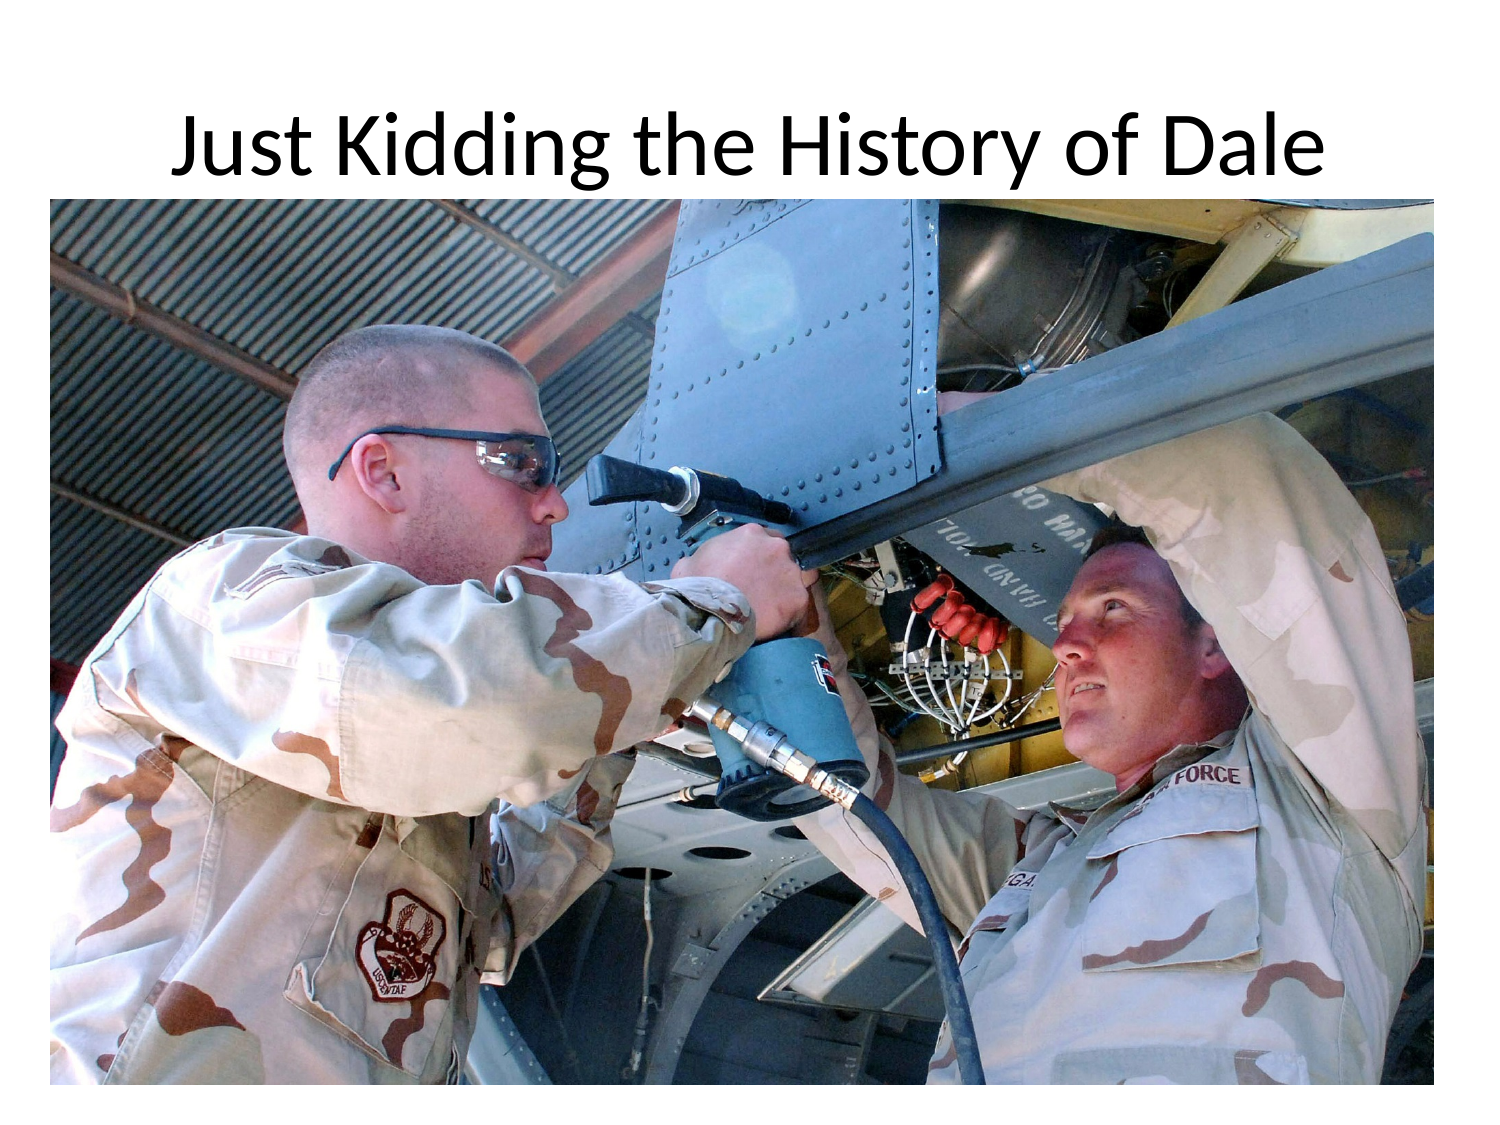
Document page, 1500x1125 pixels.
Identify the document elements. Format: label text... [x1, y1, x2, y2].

picture [49, 199, 1434, 1086]
title Just Kidding the History of Dale [75, 45, 1425, 198]
